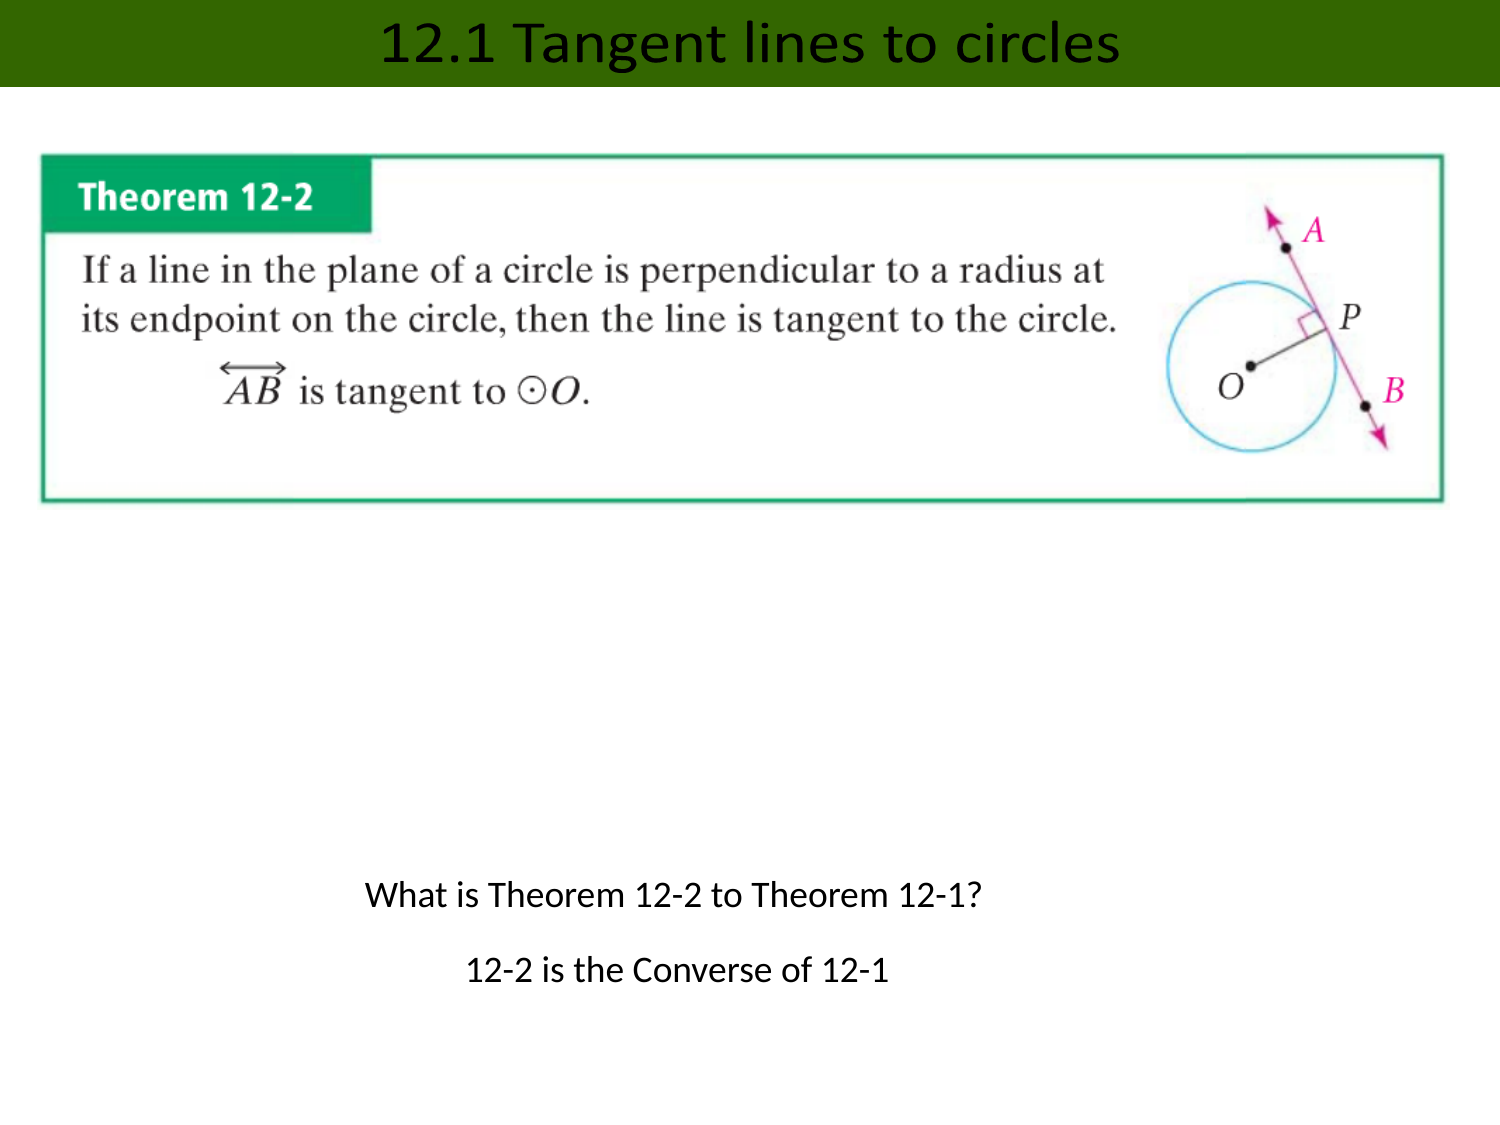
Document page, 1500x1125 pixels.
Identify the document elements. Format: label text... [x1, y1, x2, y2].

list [0, 0, 1500, 114]
picture [37, 149, 1451, 511]
text_box 12-2 is the Converse of 12-1 [449, 937, 913, 998]
text_box What is Theorem 12-2 to Theorem 12-1? [350, 862, 1138, 923]
